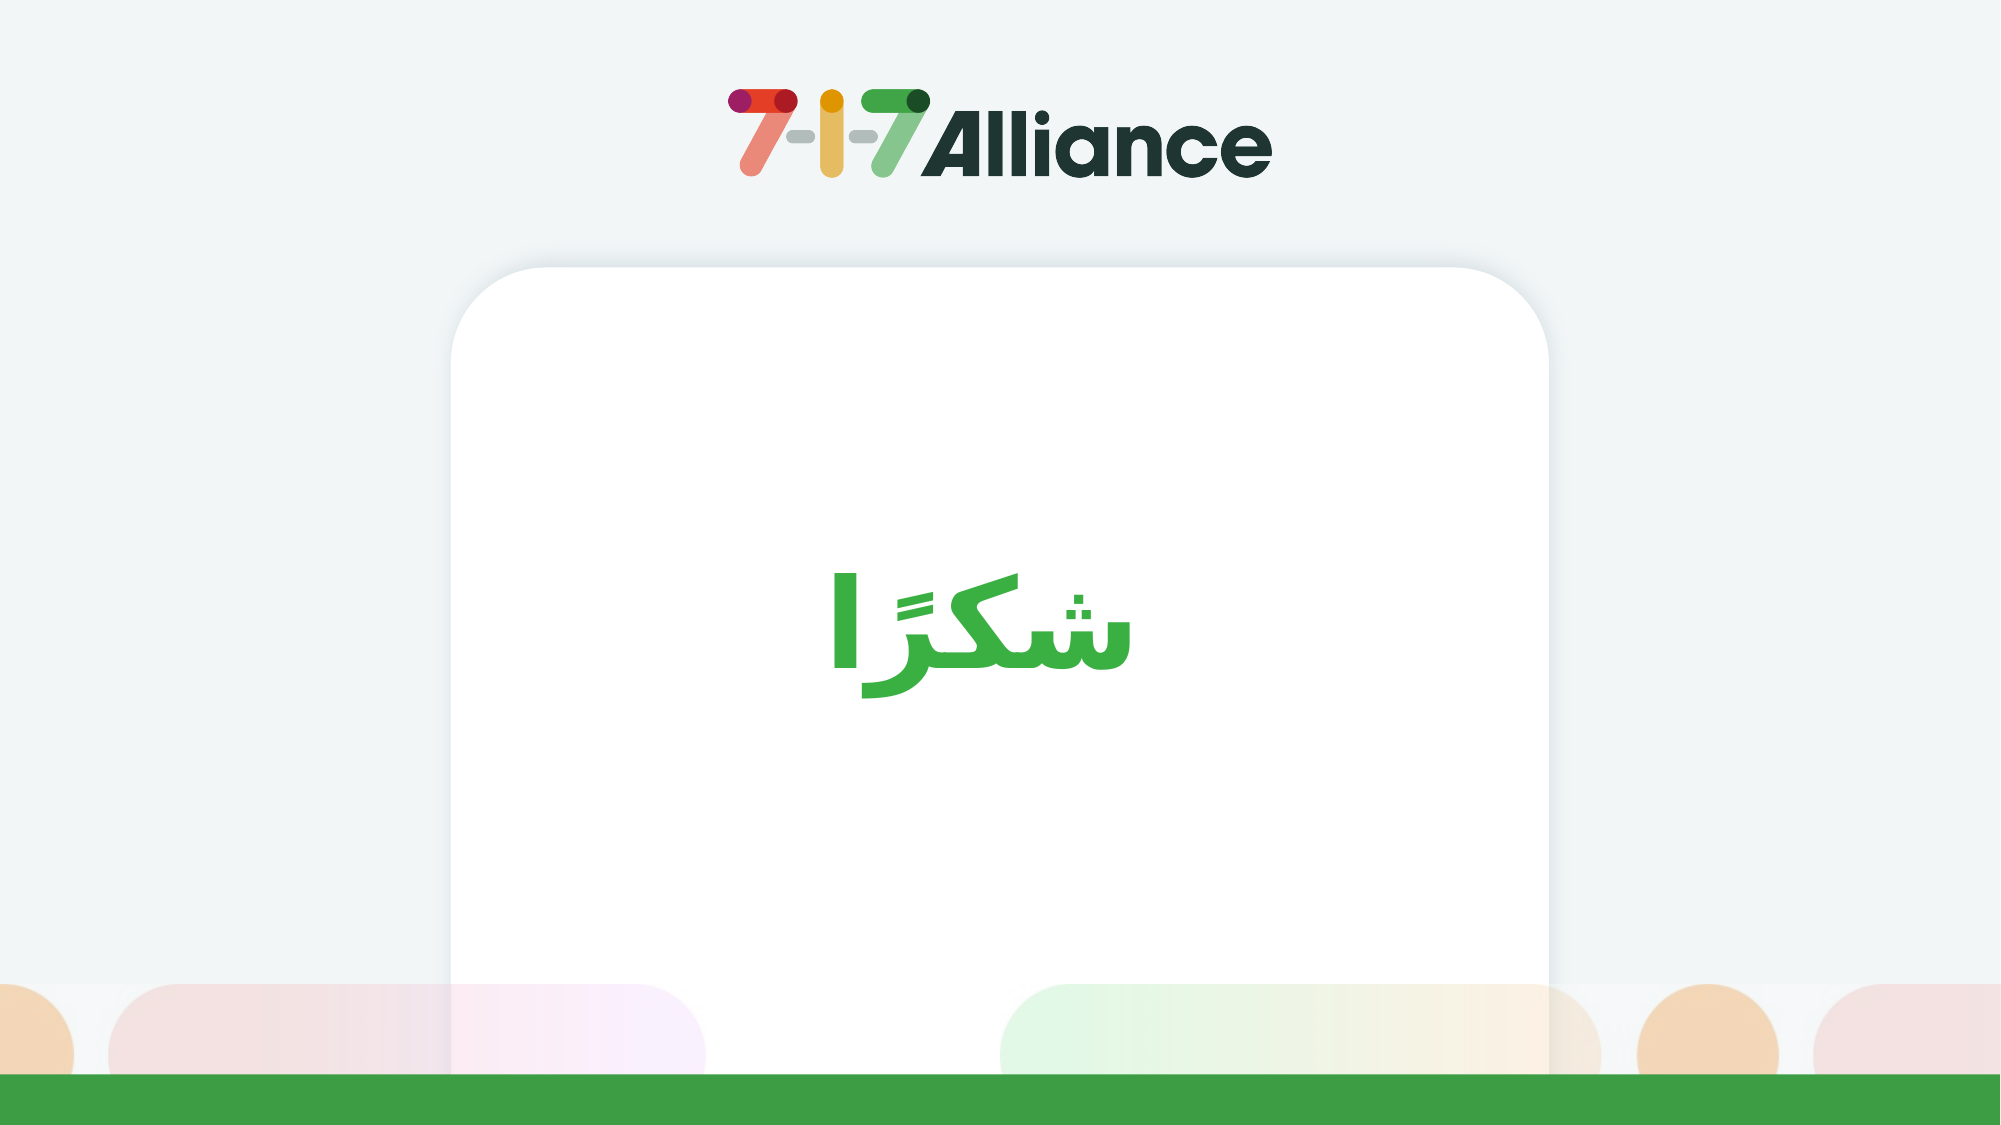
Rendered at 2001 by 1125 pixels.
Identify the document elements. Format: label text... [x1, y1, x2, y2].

title شكرًا [560, 340, 1440, 694]
picture [728, 89, 1272, 178]
